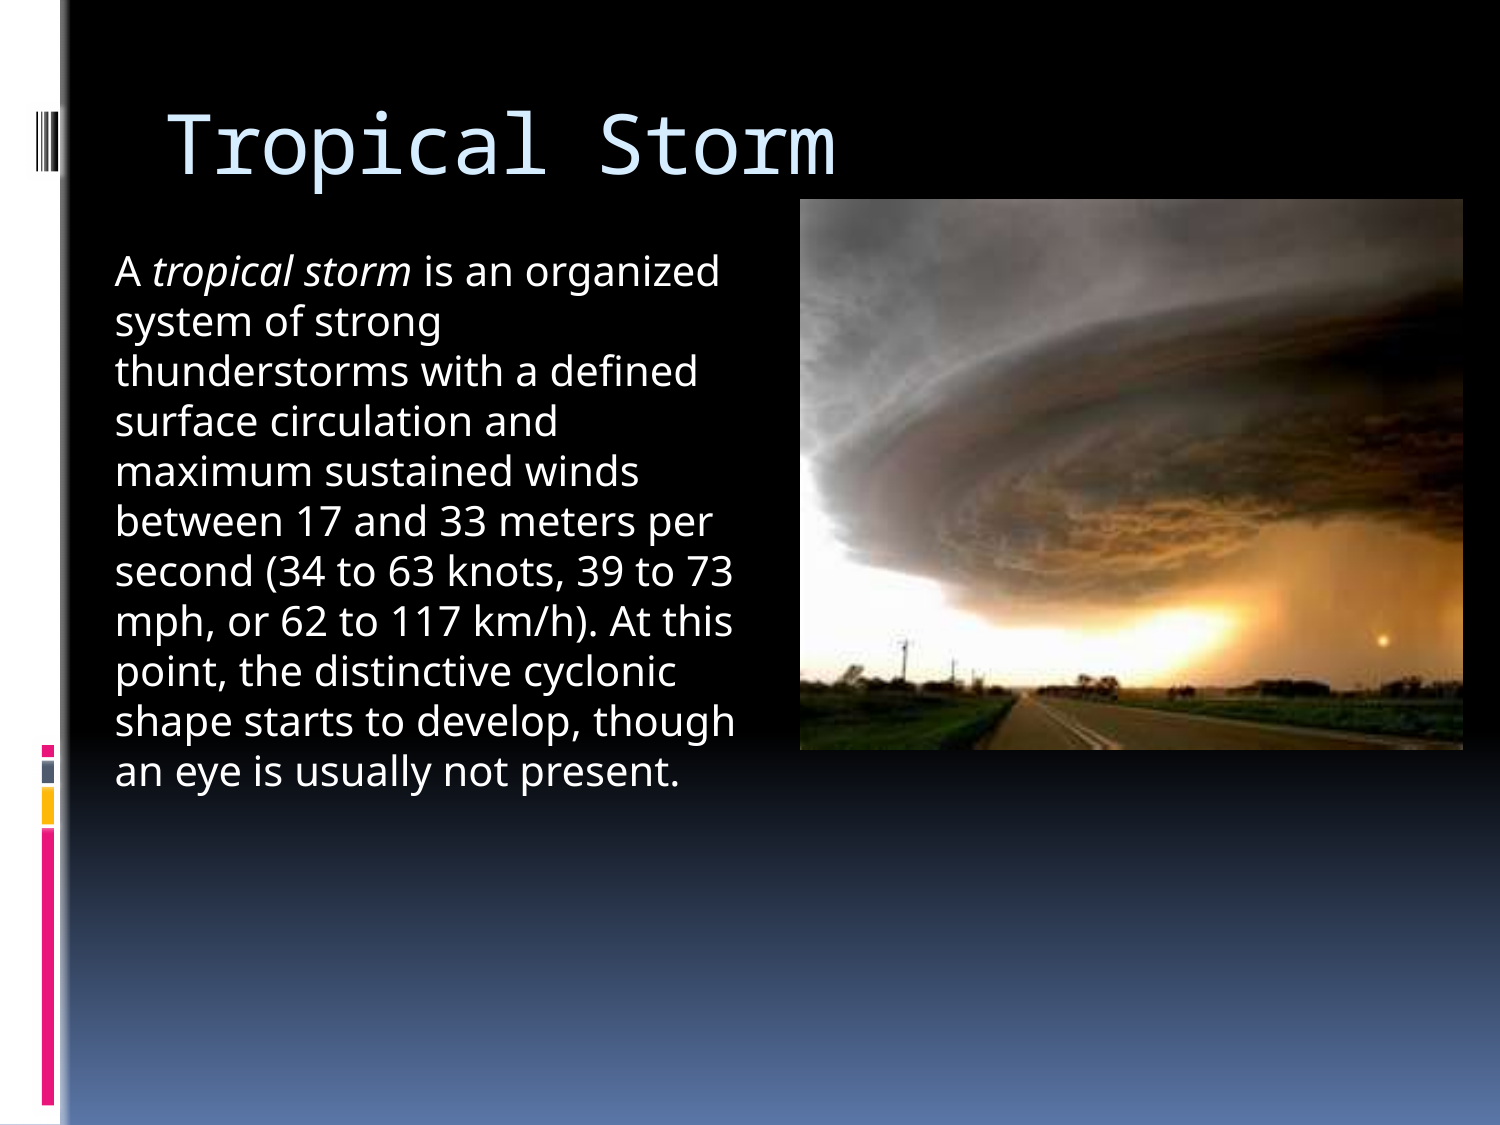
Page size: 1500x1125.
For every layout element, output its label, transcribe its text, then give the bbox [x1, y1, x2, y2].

title Tropical Storm [150, 83, 1425, 234]
text_box A tropical storm is an organized system of strong thunderstorms with a defined surface circulation and maximum sustained winds between 17 and 33 meters per second (34 to 63 knots, 39 to 73 mph, or 62 to 117 km/h). At this point, the distinctive cyclonic shape starts to develop, though an eye is usually not present. [99, 237, 763, 803]
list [799, 199, 1463, 751]
